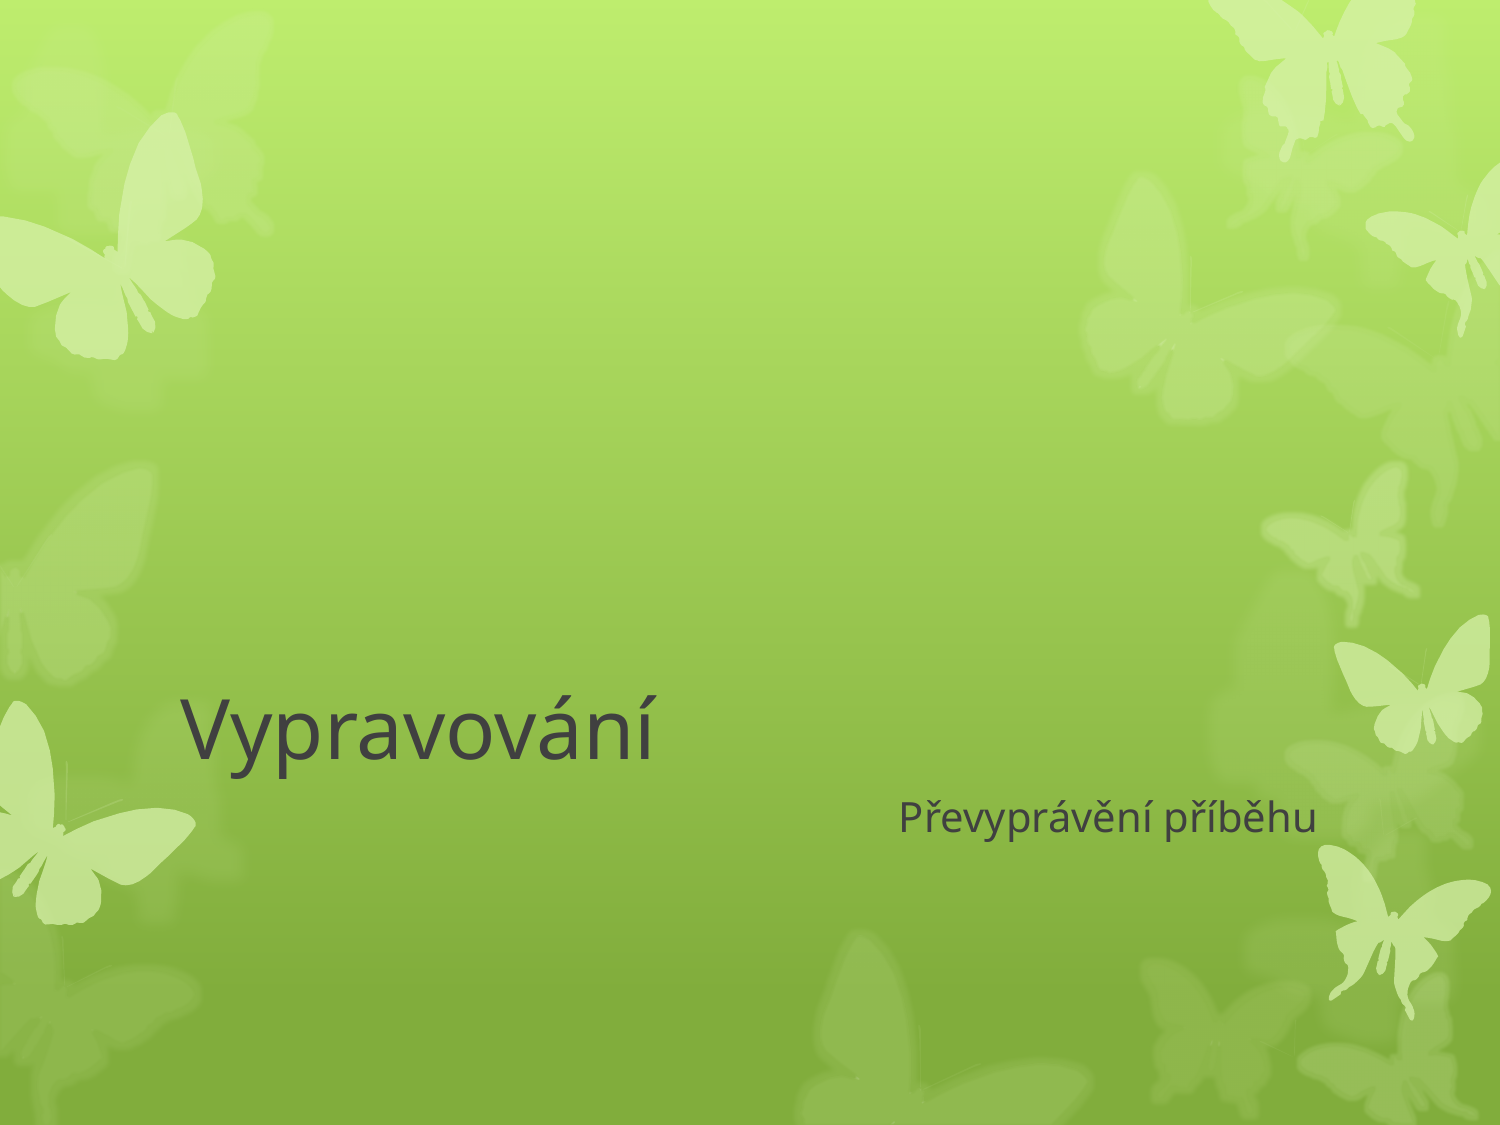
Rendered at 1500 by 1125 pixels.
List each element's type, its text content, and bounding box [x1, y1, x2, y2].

title Vypravování [165, 542, 1334, 783]
subtitle Převyprávění příběhu [165, 783, 1334, 925]
